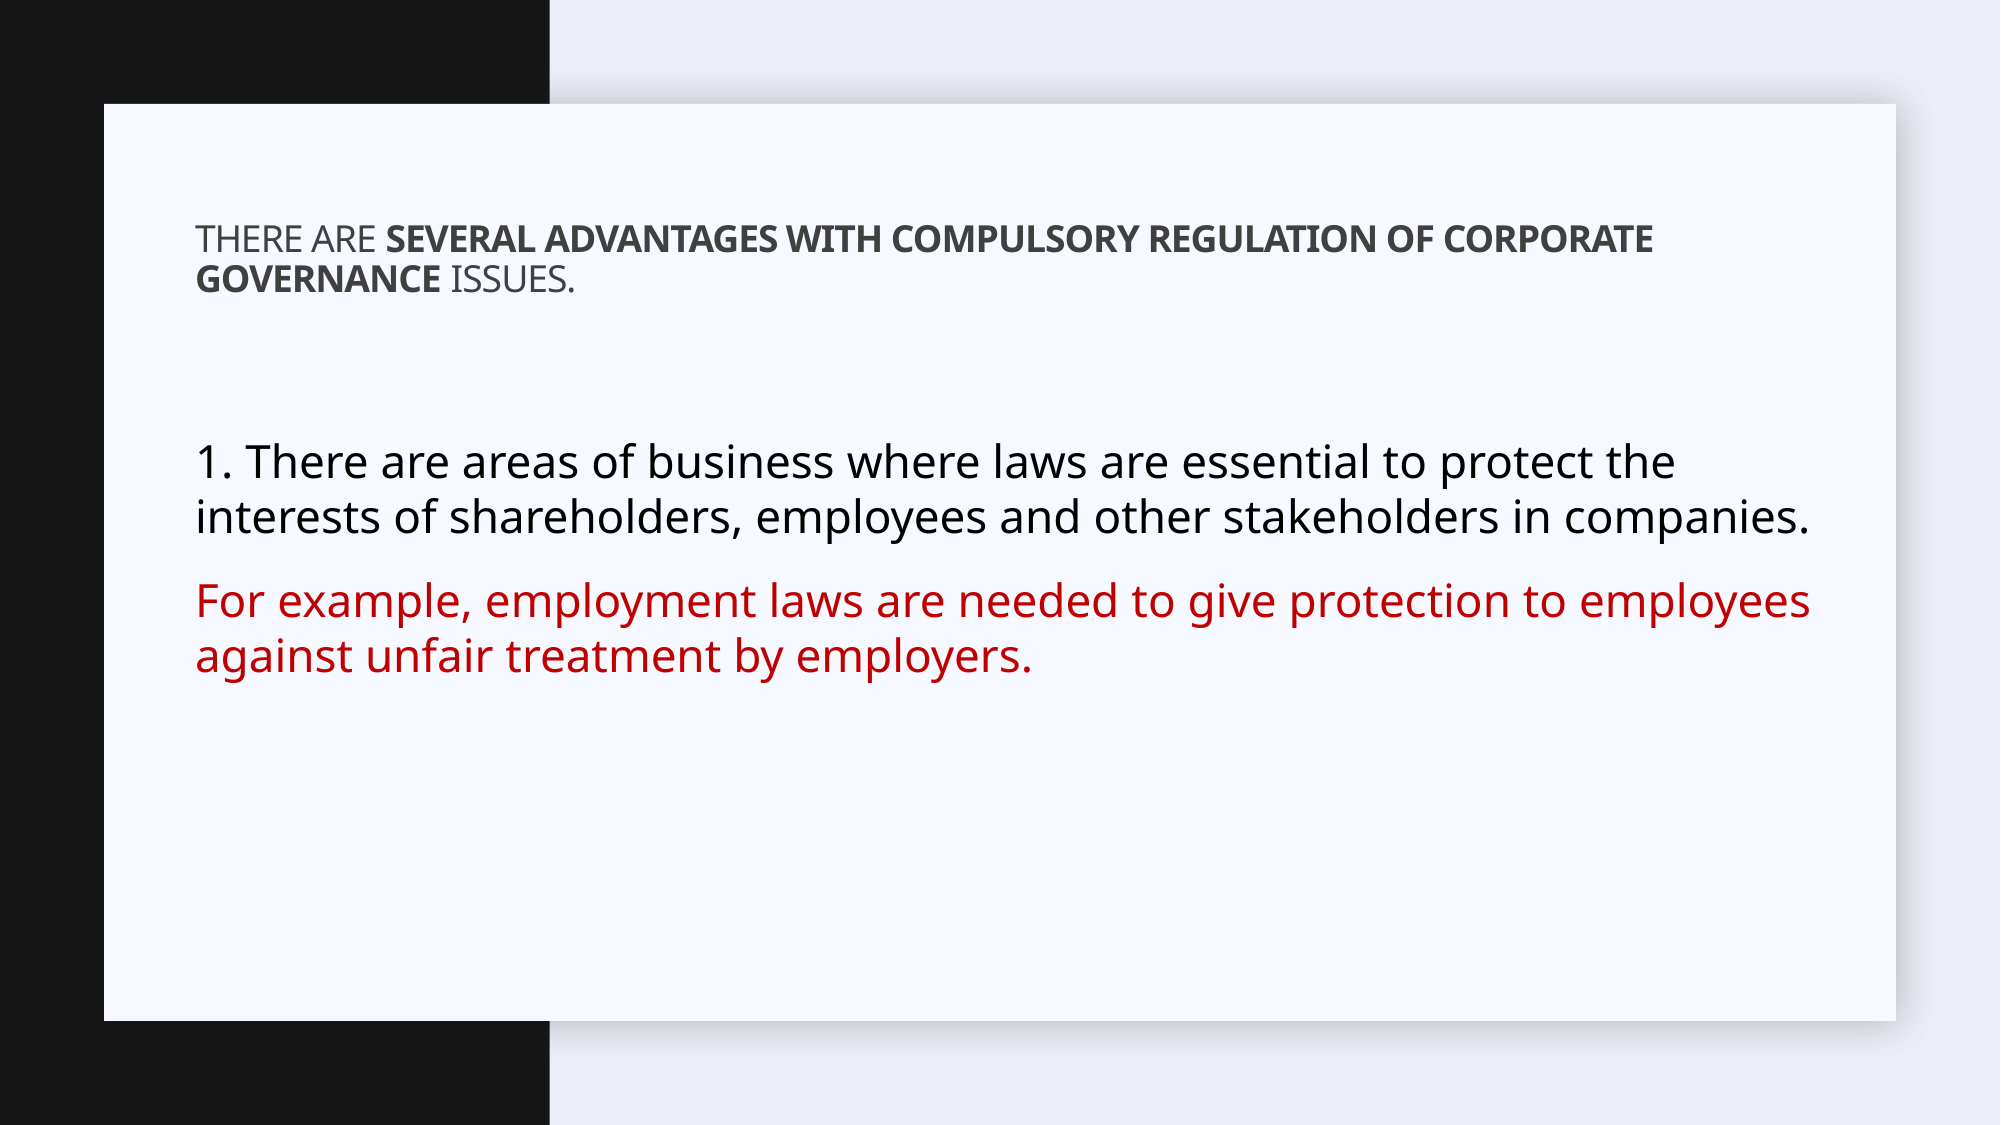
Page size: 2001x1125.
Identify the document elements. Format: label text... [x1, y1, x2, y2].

title There are several advantages with compulsory regulation of corporate governance issues. [180, 212, 1830, 309]
list 1. There are areas of business where laws are essential to protect the interests of shareholders, employees and other stakeholders in companies. For example, employment laws are needed to give protection to employees against unfair treatment by employers. [180, 425, 1830, 963]
